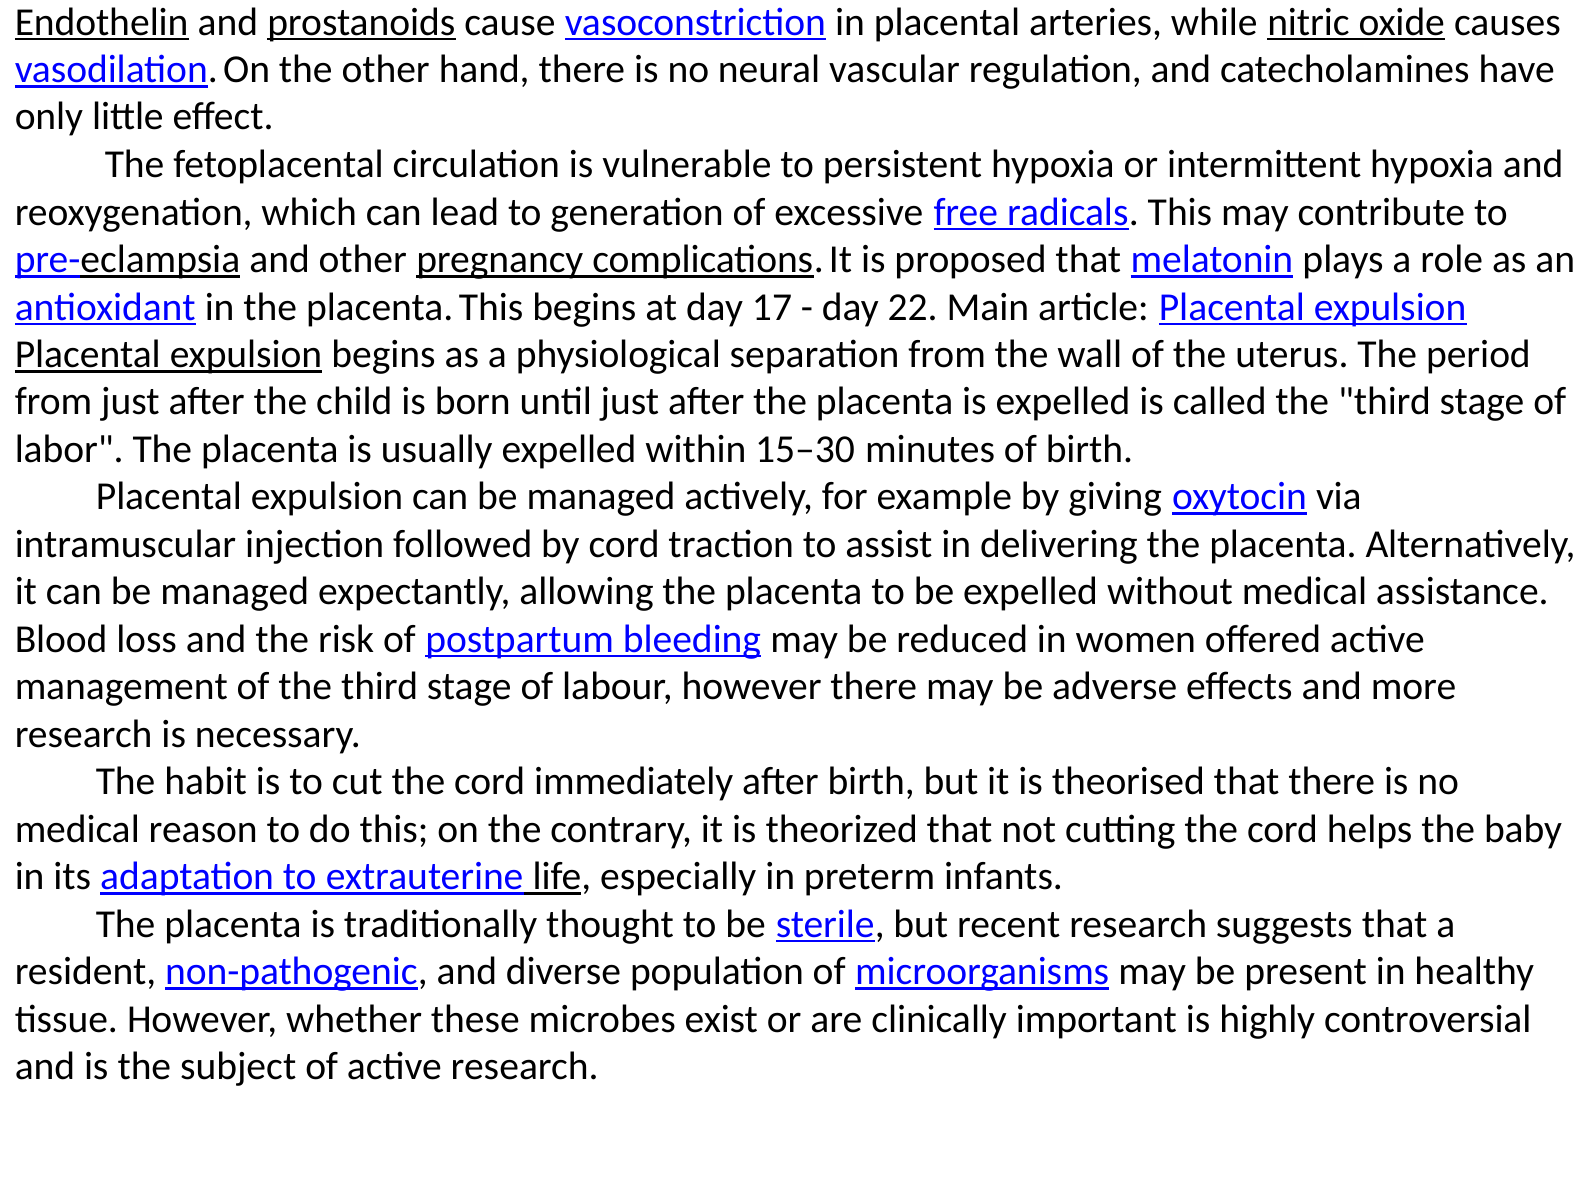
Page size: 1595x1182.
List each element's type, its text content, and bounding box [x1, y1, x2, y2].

text_box Endothelin and prostanoids cause vasoconstriction in placental arteries, while nitric oxide causes vasodilation. On the other hand, there is no neural vascular regulation, and catecholamines have only little effect. The fetoplacental circulation is vulnerable to persistent hypoxia or intermittent hypoxia and reoxygenation, which can lead to generation of excessive free radicals. This may contribute to pre-eclampsia and other pregnancy complications. It is proposed that melatonin plays a role as an antioxidant in the placenta. This begins at day 17 - day 22. Main article: Placental expulsion Placental expulsion begins as a physiological separation from the wall of the uterus. The period from just after the child is born until just after the placenta is expelled is called the "third stage of labor". The placenta is usually expelled within 15–30 minutes of birth. Placental expulsion can be managed actively, for example by giving oxytocin via intramuscular injection followed by cord traction to assist in delivering the placenta. Alternatively, it can be managed expectantly, allowing the placenta to be expelled without medical assistance. Blood loss and the risk of postpartum bleeding may be reduced in women offered active management of the third stage of labour, however there may be adverse effects and more research is necessary. The habit is to cut the cord immediately after birth, but it is theorised that there is no medical reason to do this; on the contrary, it is theorized that not cutting the cord helps the baby in its adaptation to extrauterine life, especially in preterm infants. The placenta is traditionally thought to be sterile, but recent research suggests that a resident, non-pathogenic, and diverse population of microorganisms may be present in healthy tissue. However, whether these microbes exist or are clinically important is highly controversial and is the subject of active research. [0, 0, 1595, 1182]
